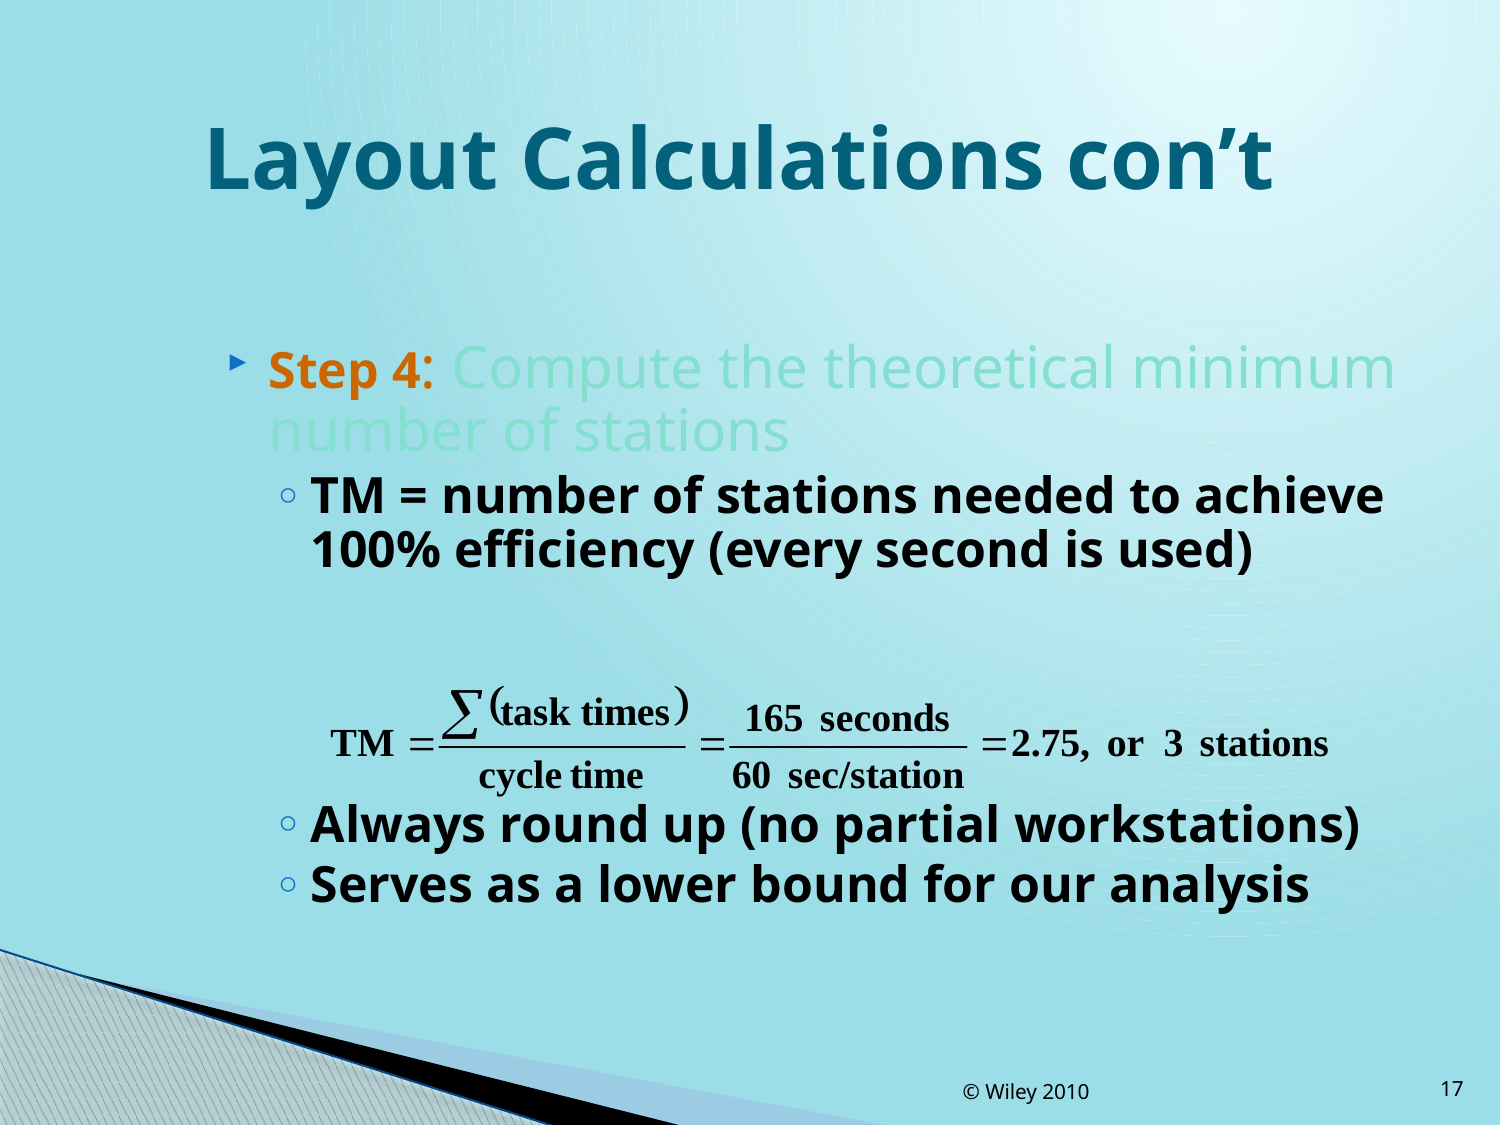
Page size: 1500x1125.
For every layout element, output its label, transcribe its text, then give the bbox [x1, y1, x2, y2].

slide_number 17 [1418, 1051, 1479, 1112]
footer © Wiley 2010 [718, 1051, 1105, 1112]
title Layout Calculations con’t [188, 35, 1468, 275]
list Step 4: Compute the theoretical minimum number of stations TM = number of stations needed to achieve 100% efficiency (every second is used) Always round up (no partial workstations) Serves as a lower bound for our analysis [193, 331, 1438, 1063]
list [324, 683, 1338, 804]
